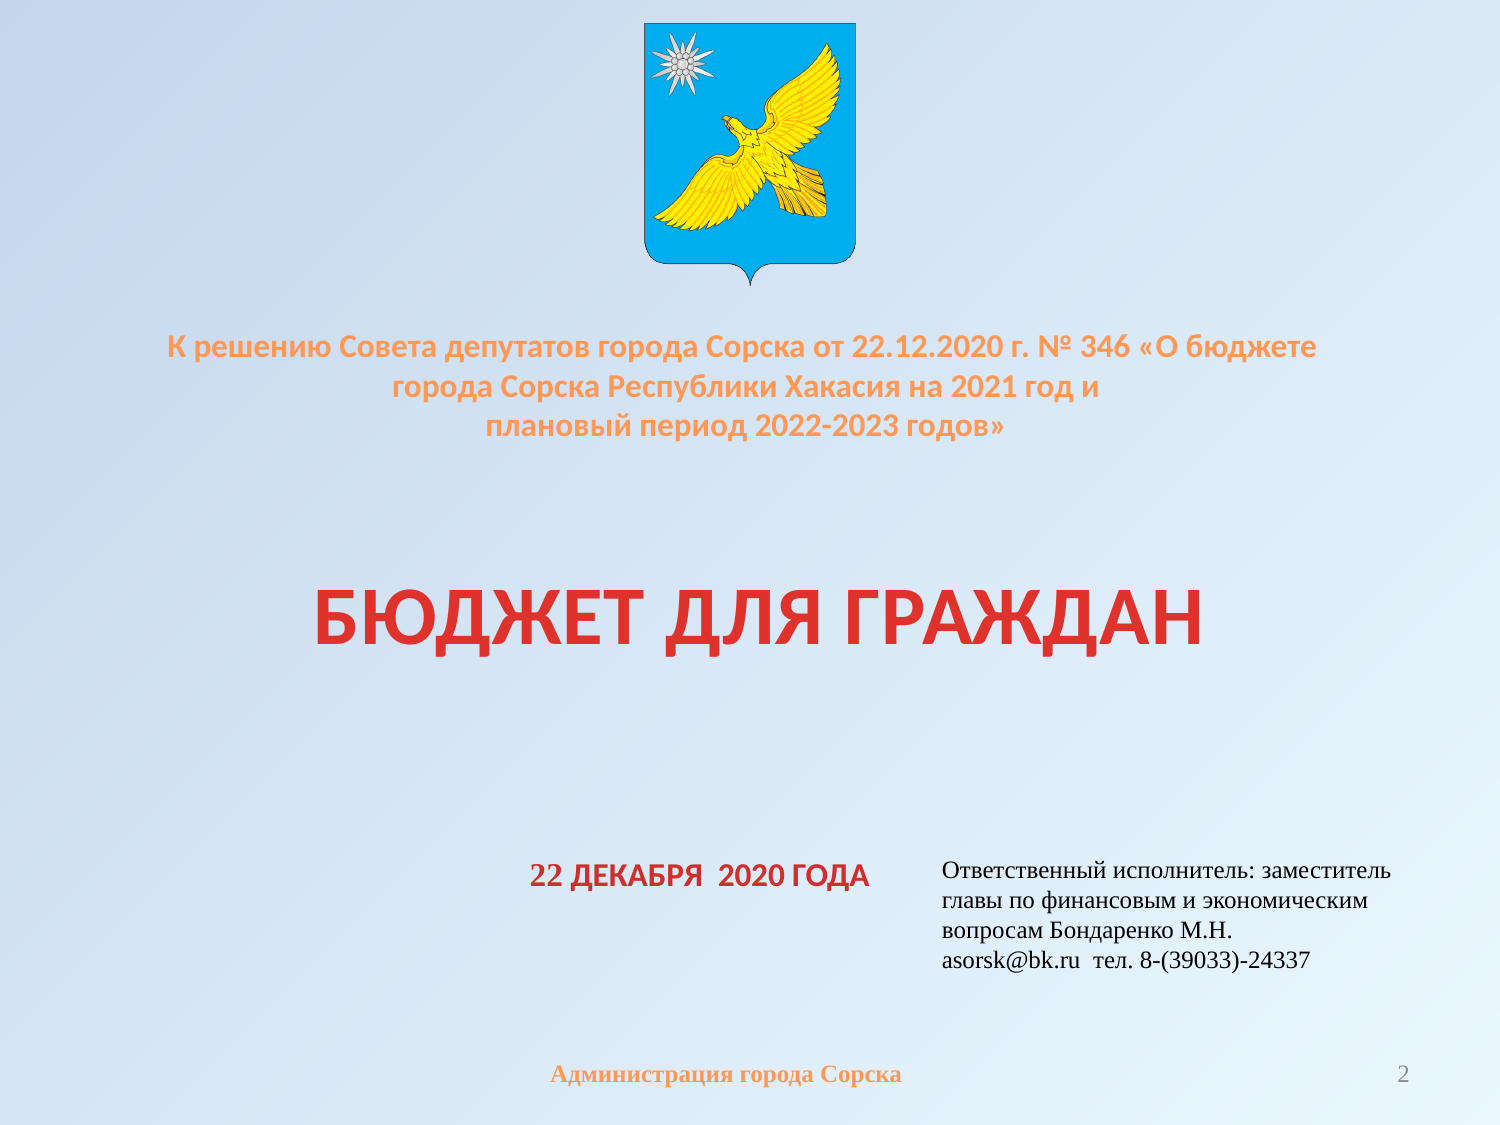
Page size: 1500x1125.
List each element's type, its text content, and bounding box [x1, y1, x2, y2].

picture [656, 45, 840, 230]
slide_number 2 [1306, 1042, 1425, 1103]
footer Администрация города Сорска [147, 1042, 1306, 1103]
title К решению Совета депутатов города Сорска от 22.12.2020 г. № 346 «О бюджете города Сорска Республики Хакасия на 2021 год и плановый период 2022-2023 годов» [86, 316, 1407, 542]
list БЮДЖЕТ ДЛЯ ГРАЖДАН [139, 444, 1360, 669]
text_box 22 ДЕКАБРЯ 2020 ГОДА [226, 846, 927, 901]
text_box Ответственный исполнитель: заместитель главы по финансовым и экономическим вопросам Бондаренко М.Н. asorsk@bk.ru тел. 8-(39033)-24337 [927, 846, 1412, 981]
picture [653, 35, 712, 93]
picture [644, 241, 856, 288]
